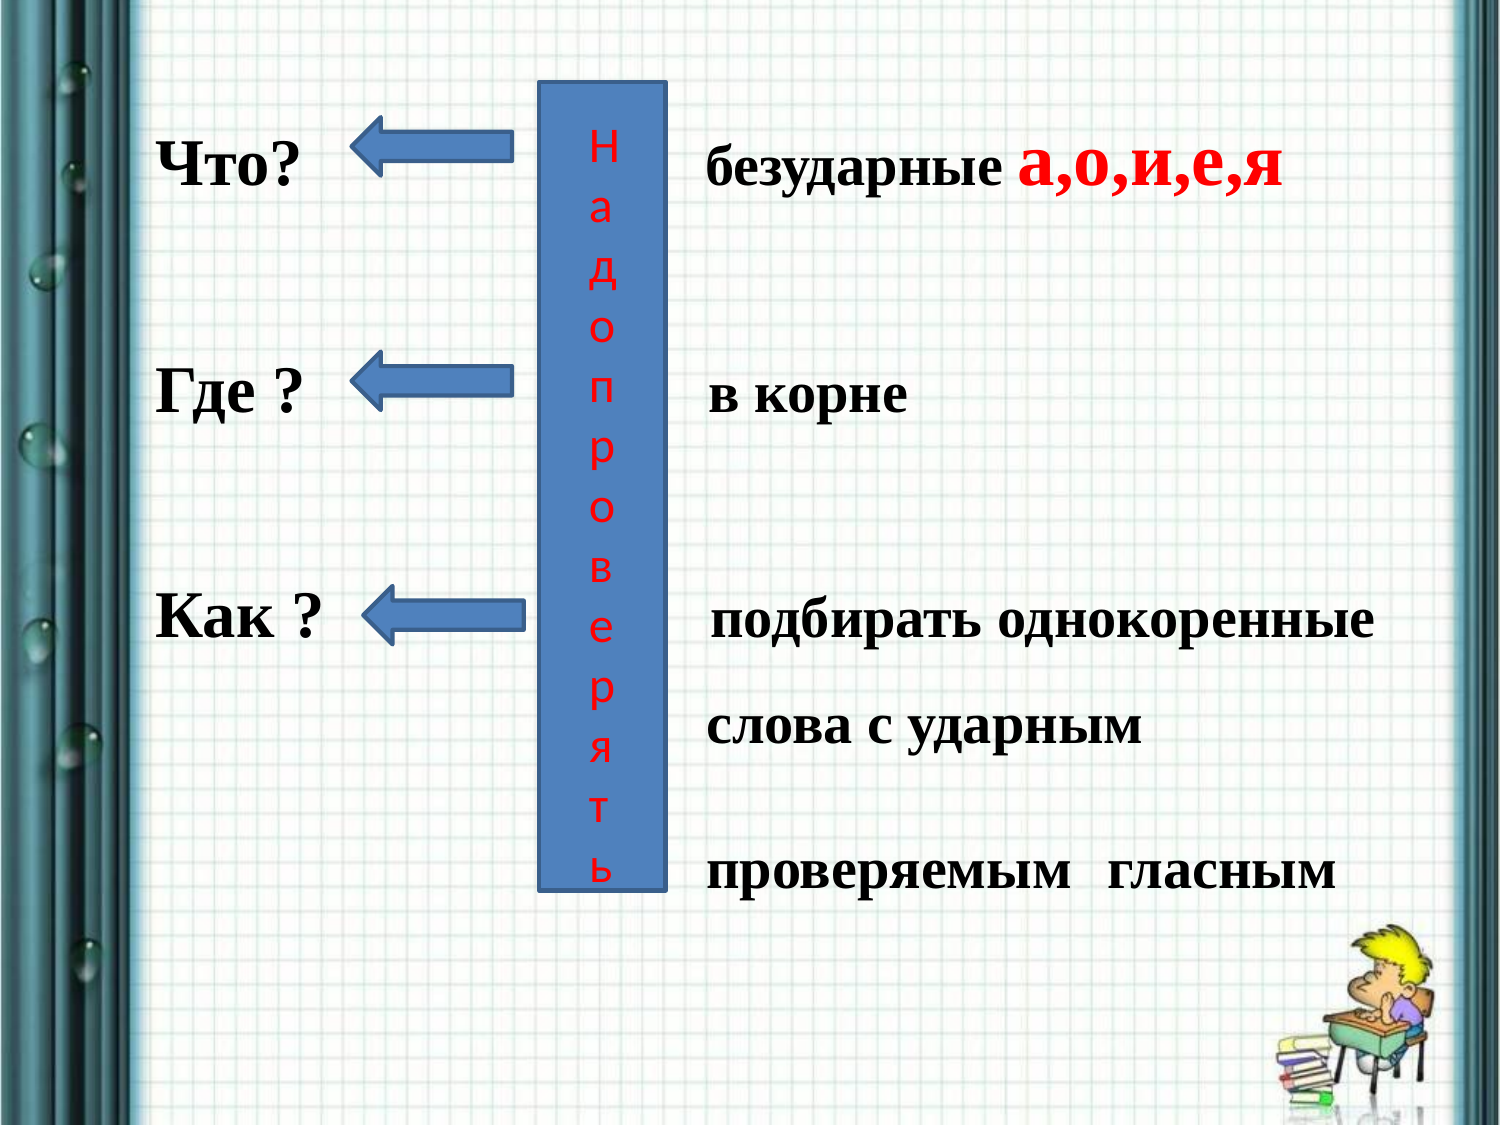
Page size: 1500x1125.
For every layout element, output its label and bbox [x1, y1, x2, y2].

list [0, 0, 1500, 1125]
